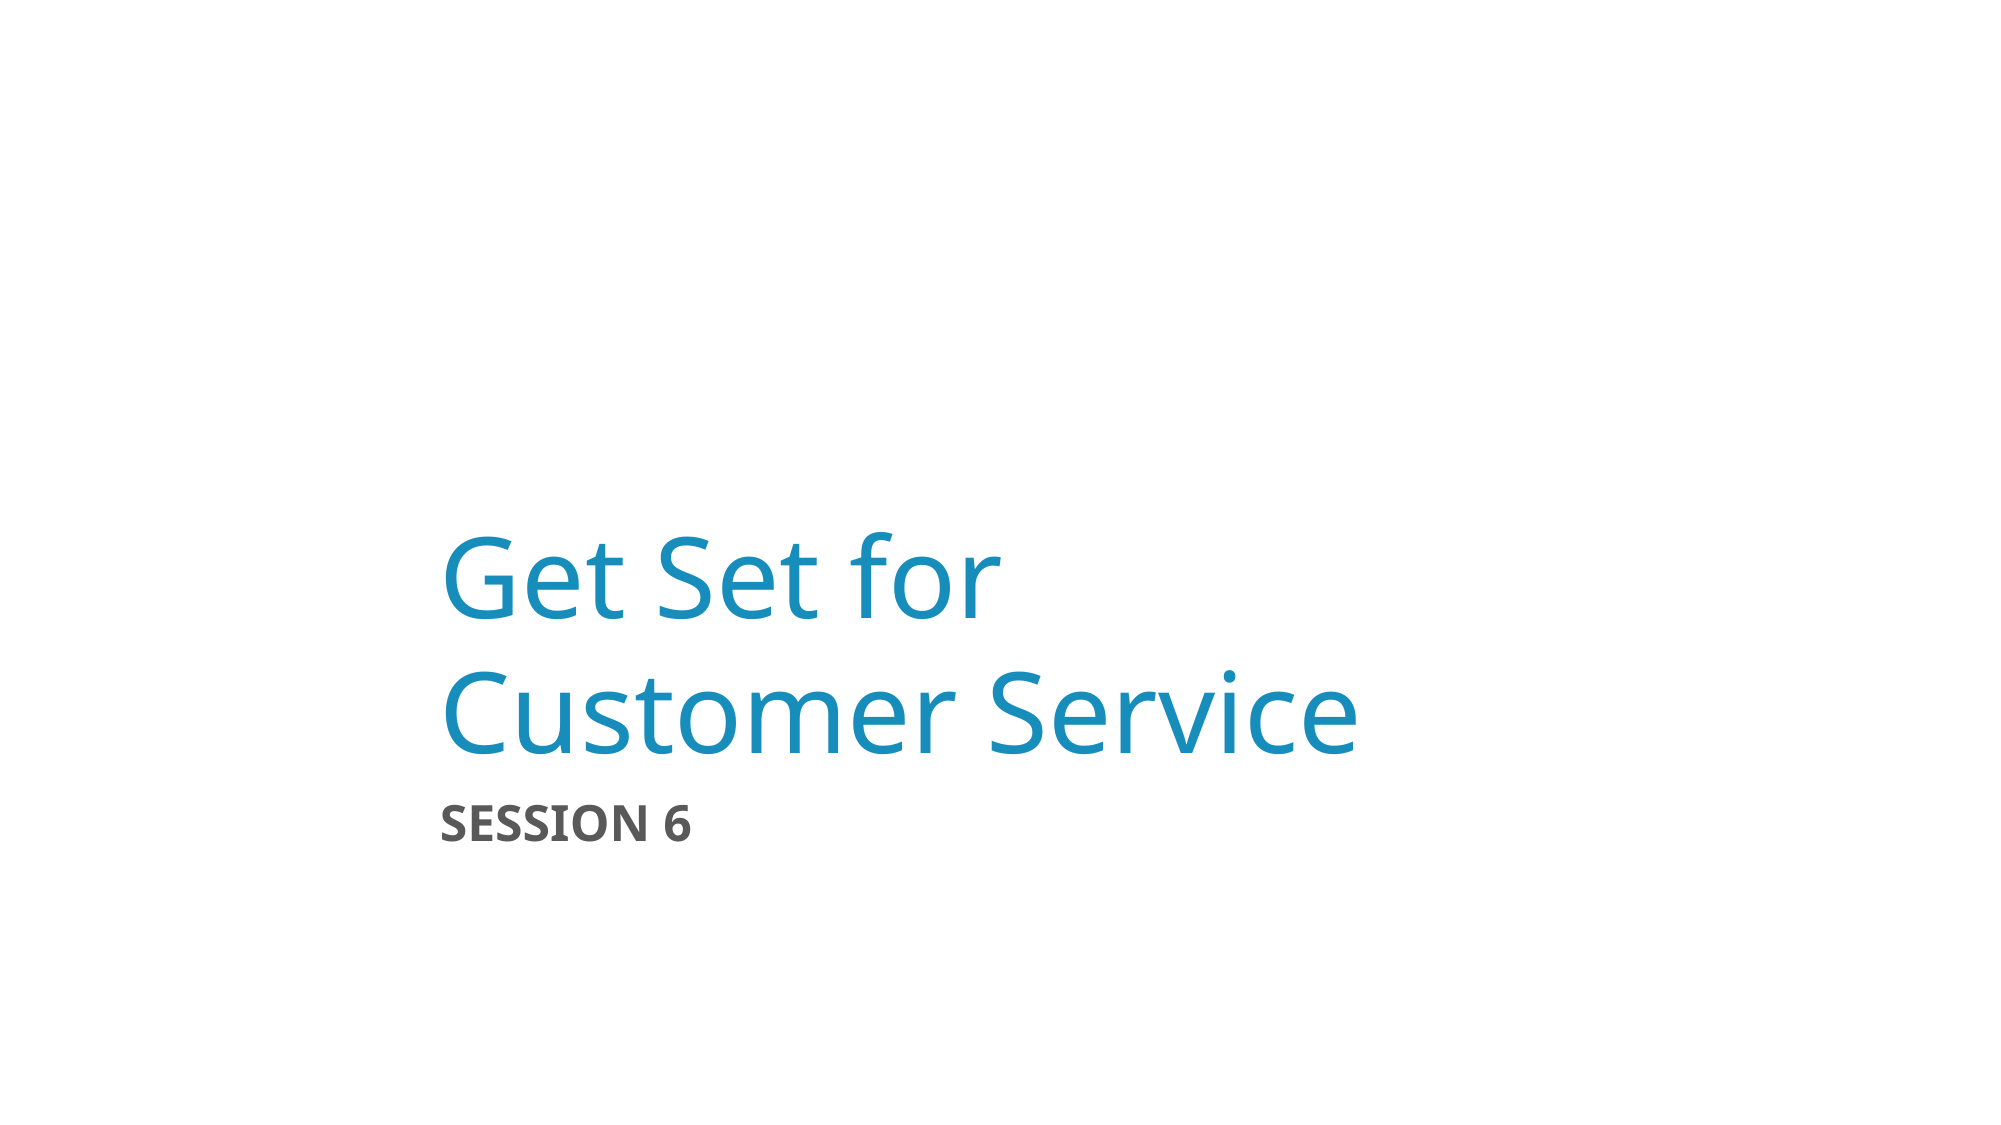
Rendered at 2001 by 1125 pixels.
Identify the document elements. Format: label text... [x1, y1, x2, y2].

subtitle SESSION 6 [424, 783, 1888, 969]
title Get Set for Customer Service [424, 412, 1888, 783]
